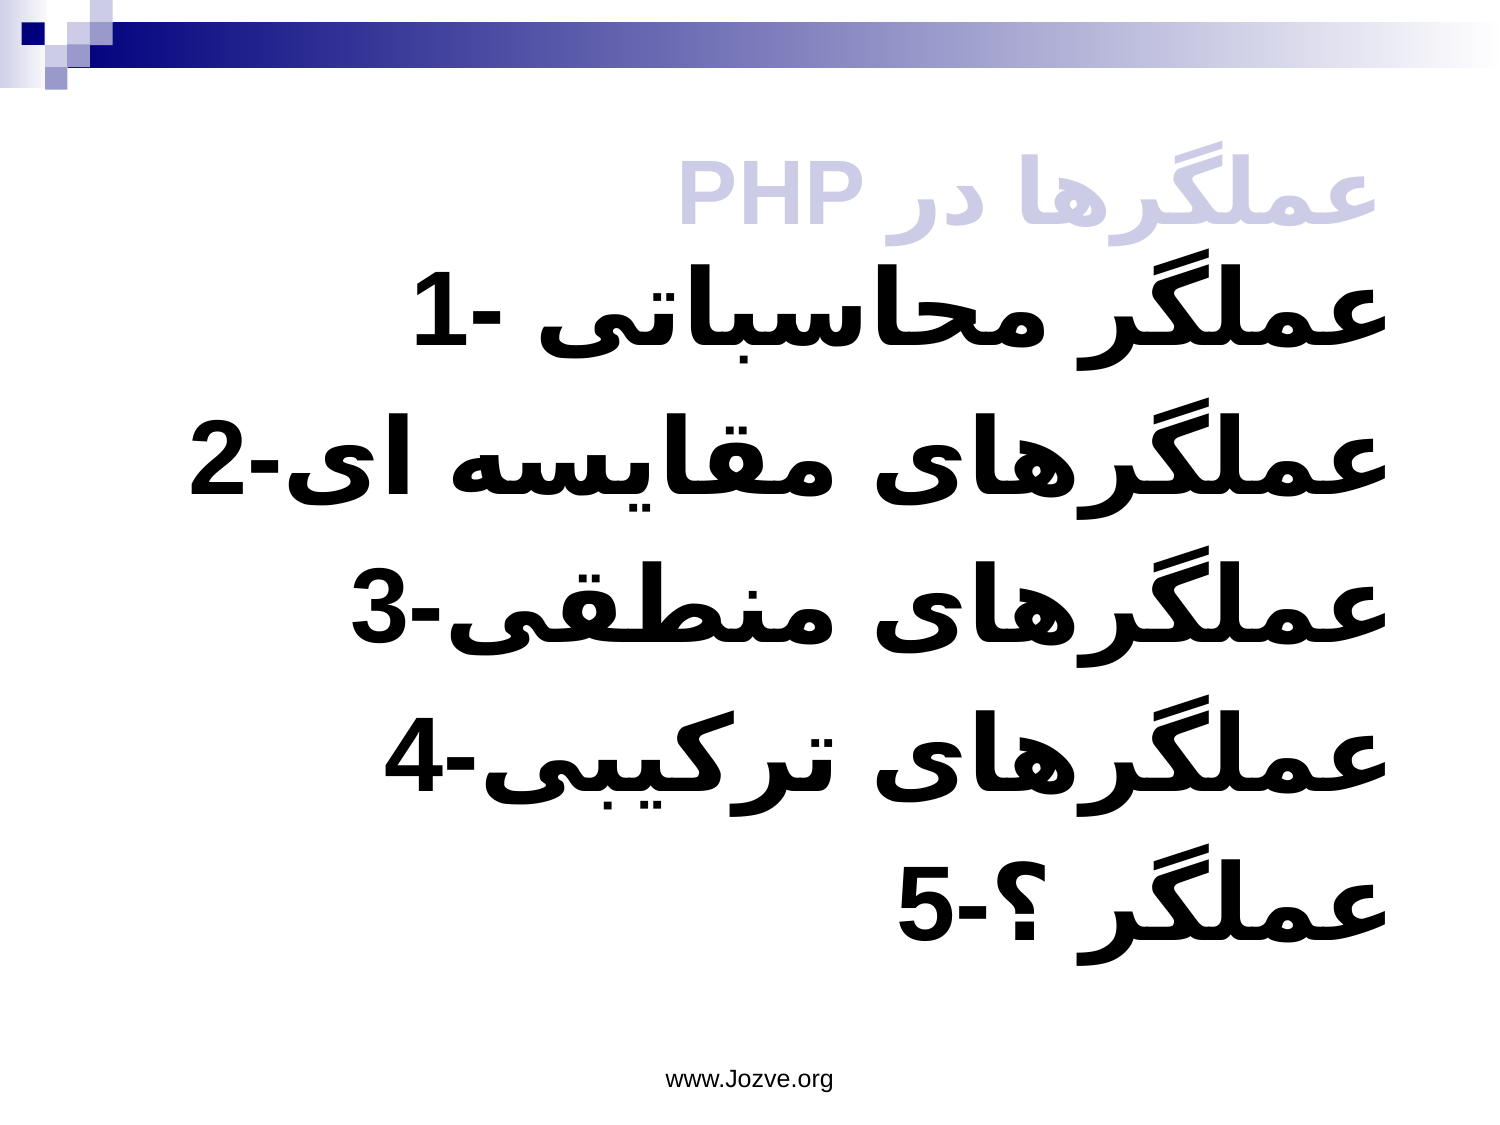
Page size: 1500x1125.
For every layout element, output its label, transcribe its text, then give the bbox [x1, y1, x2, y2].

footer www.Jozve.org [512, 1024, 988, 1101]
title PHP عملگرها در [74, 74, 1426, 301]
subtitle 1- عملگر محاسباتی 2-عملگرهای مقایسه ای 3-عملگرهای منطقی 4-عملگرهای ترکیبی 5-عملگر ؟ [64, 231, 1412, 1012]
